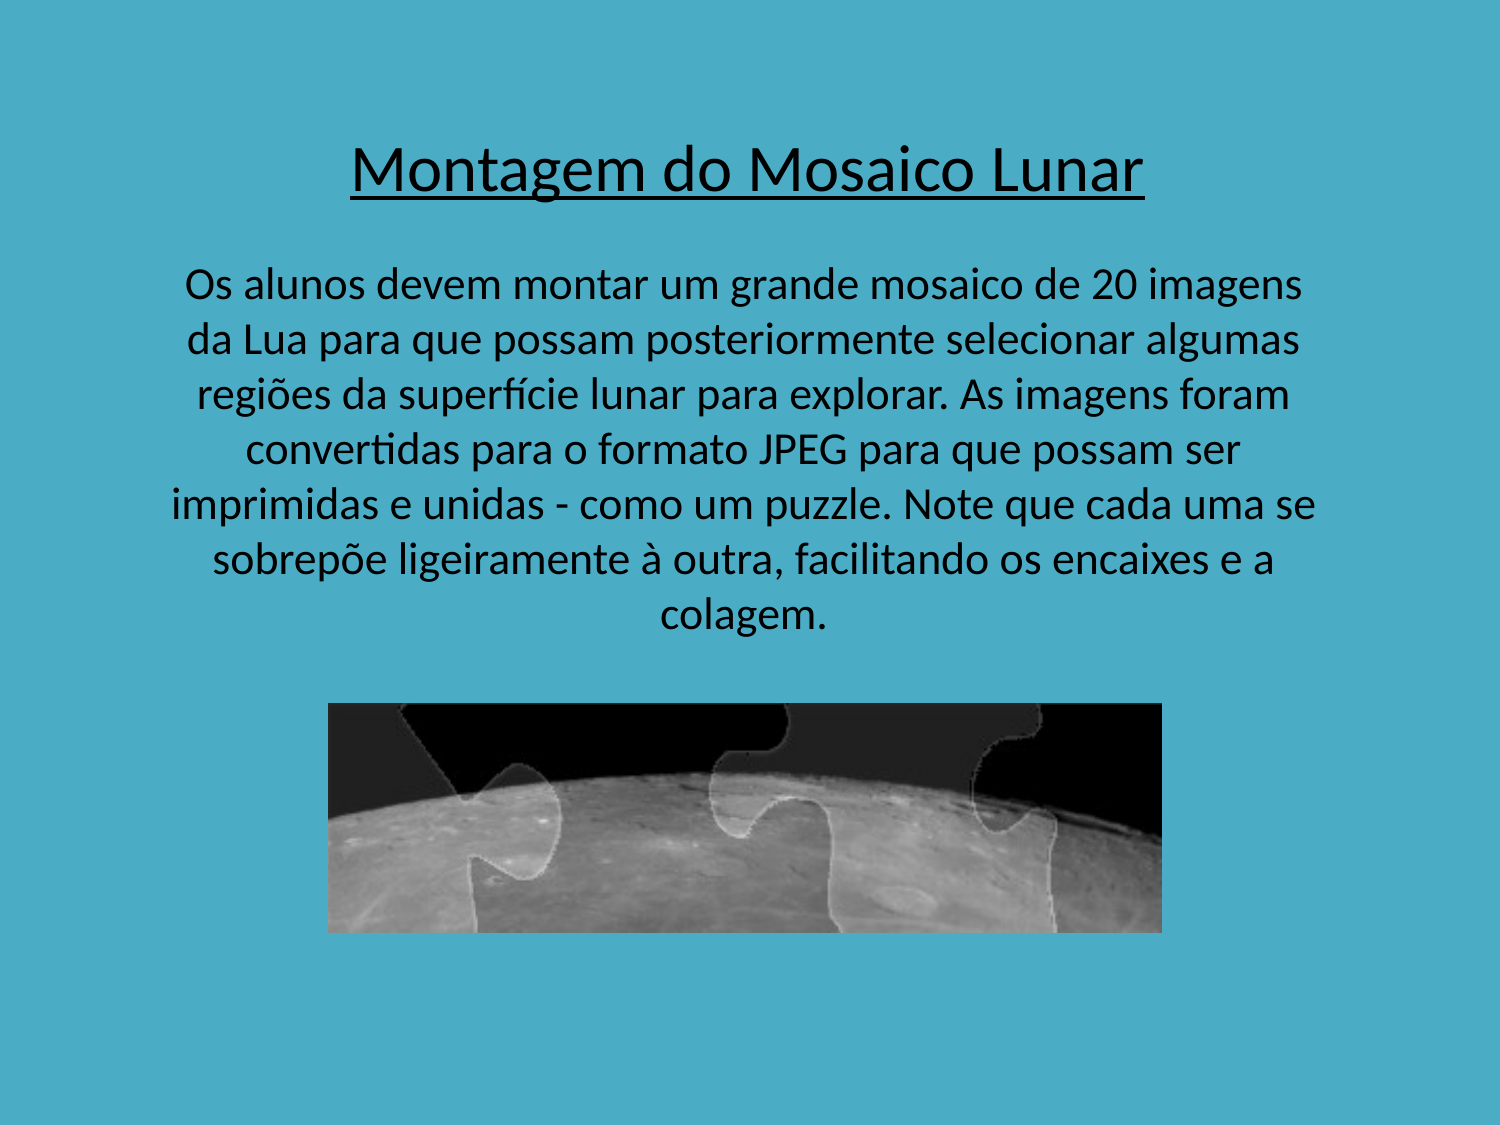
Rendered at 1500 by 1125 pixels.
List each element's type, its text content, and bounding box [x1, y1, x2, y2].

picture [327, 702, 1162, 933]
subtitle Montagem do Mosaico Lunar [222, 116, 1273, 230]
text_box Os alunos devem montar um grande mosaico de 20 imagens da Lua para que possam posteriormente selecionar algumas regiões da superfície lunar para explorar. As imagens foram convertidas para o formato JPEG para que possam ser imprimidas e unidas - como um puzzle. Note que cada uma se sobrepõe ligeiramente à outra, facilitando os encaixes e a colagem. [152, 246, 1336, 1043]
